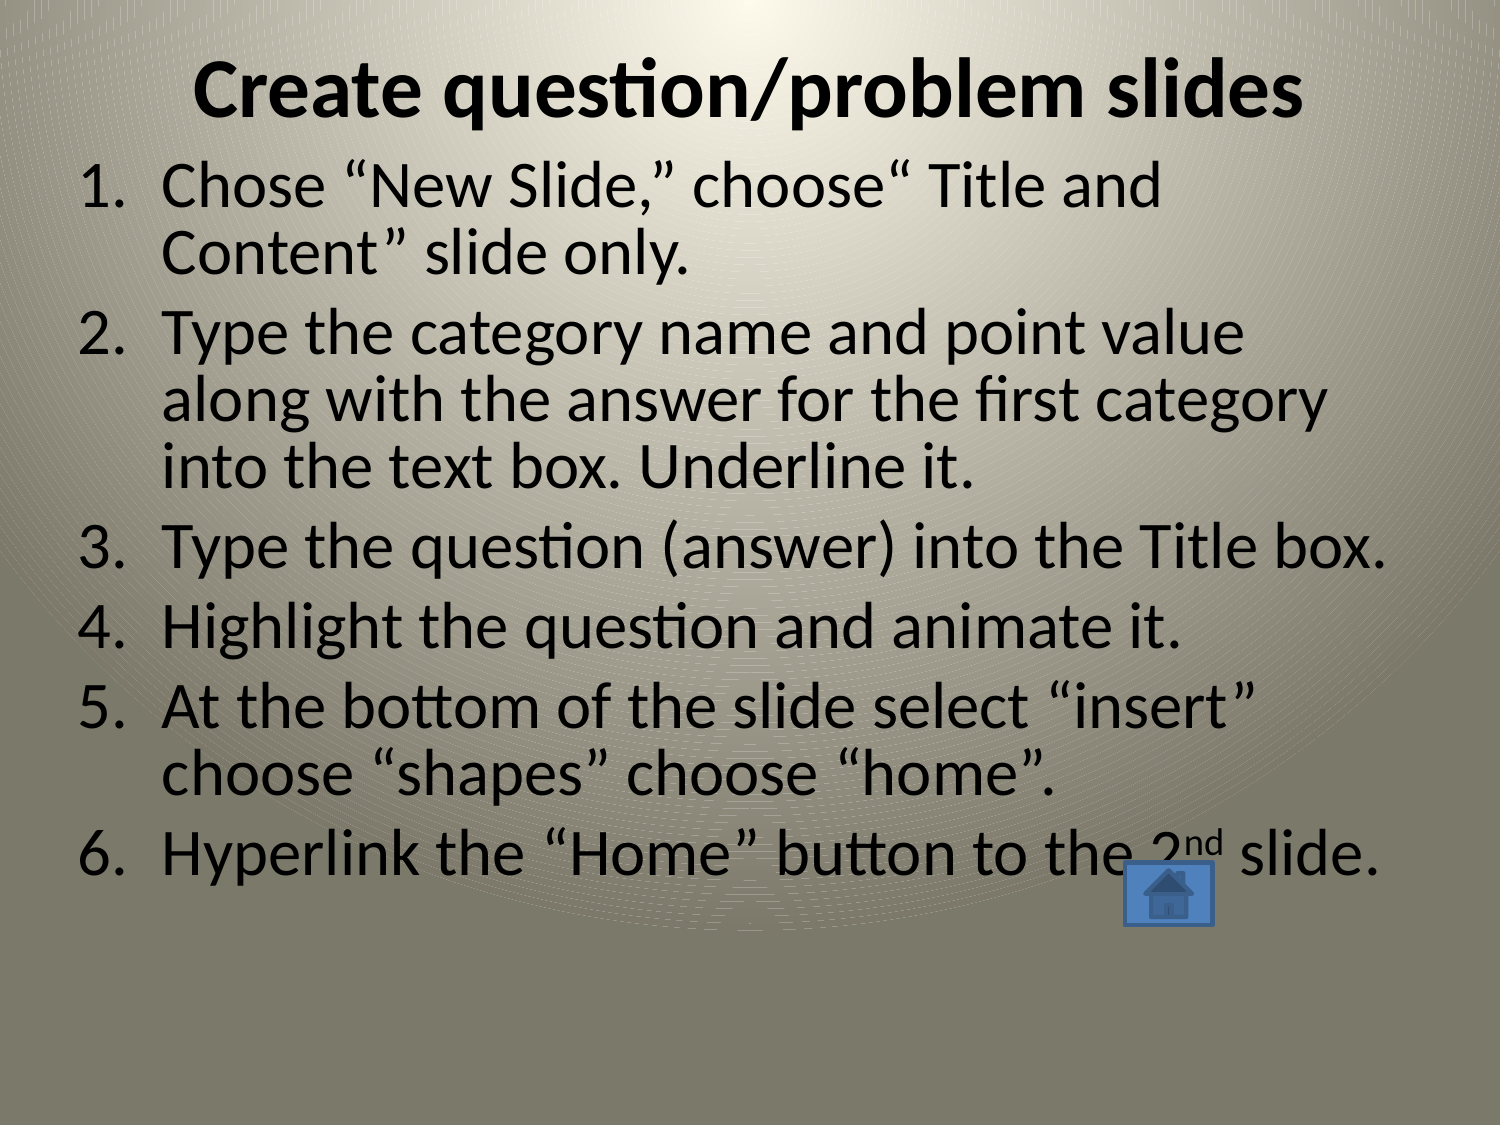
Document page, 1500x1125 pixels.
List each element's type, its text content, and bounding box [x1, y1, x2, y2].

list Chose “New Slide,” choose“ Title and Content” slide only. Type the category name and point value along with the answer for the first category into the text box. Underline it. Type the question (answer) into the Title box. Highlight the question and animate it. At the bottom of the slide select “insert” choose “shapes” choose “home”. Hyperlink the “Home” button to the 2nd slide. [62, 149, 1413, 1088]
title Create question/problem slides [75, 45, 1425, 233]
text_box [1123, 860, 1215, 927]
